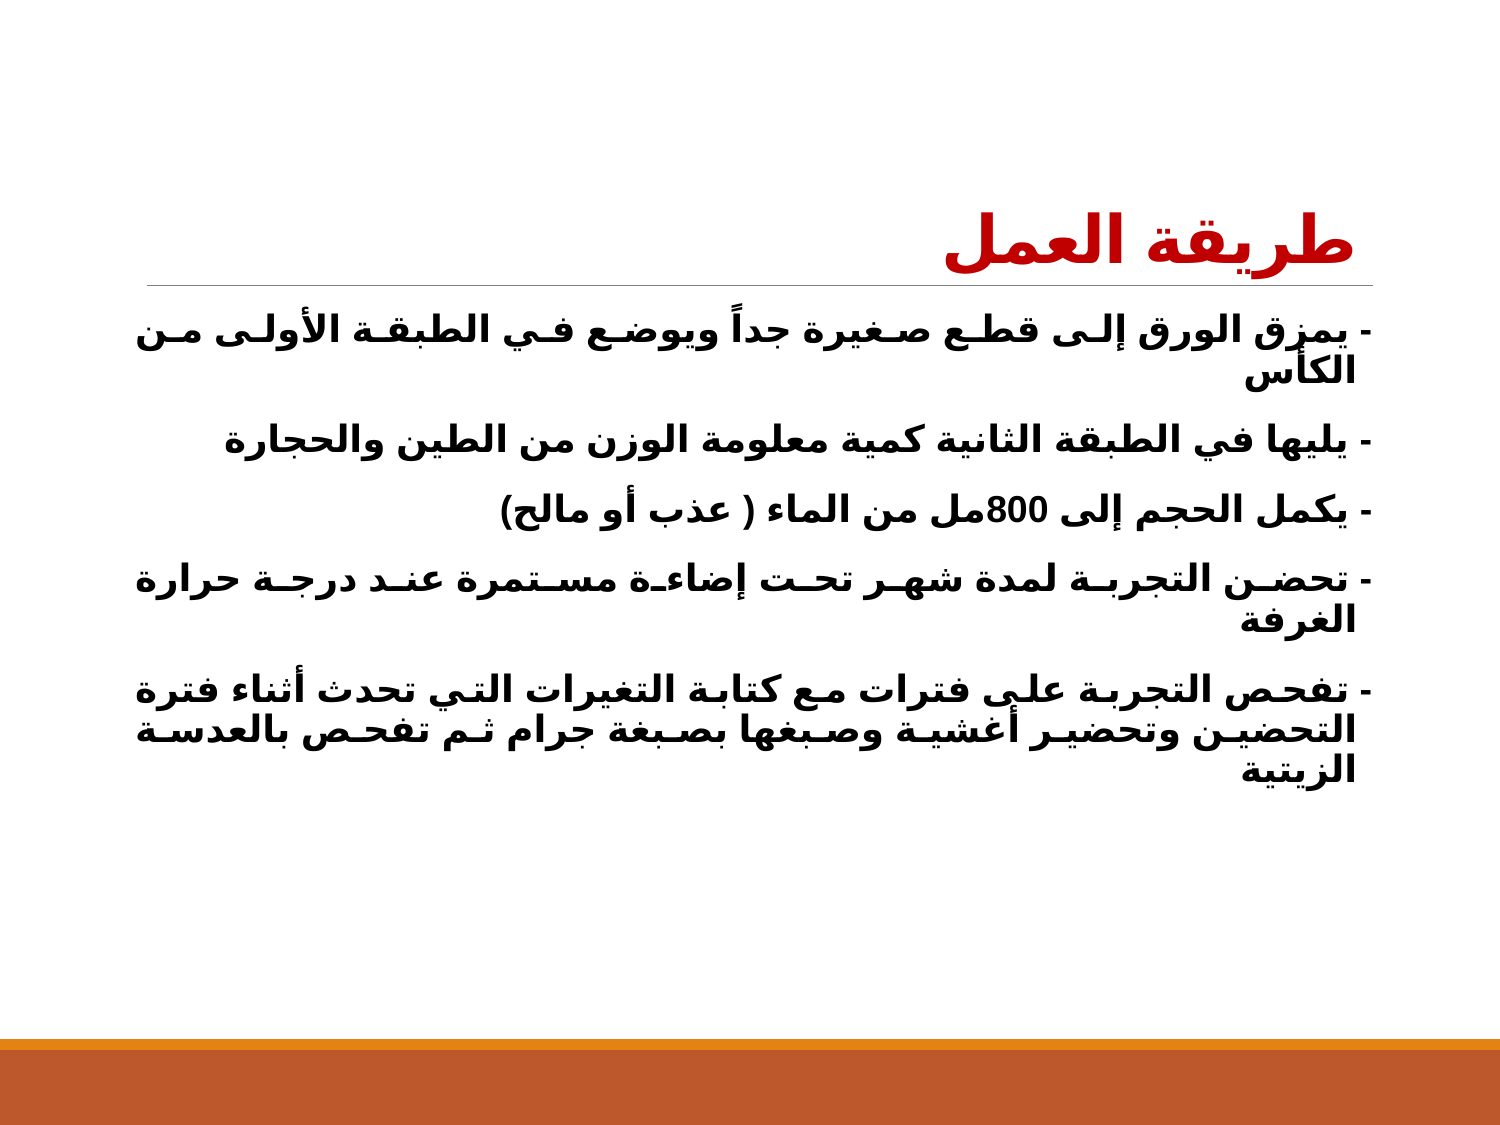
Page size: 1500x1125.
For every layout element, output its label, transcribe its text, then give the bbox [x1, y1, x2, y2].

list - يمزق الورق إلى قطع صغيرة جداً ويوضع في الطبقة الأولى من الكأس - يليها في الطبقة الثانية كمية معلومة الوزن من الطين والحجارة - يكمل الحجم إلى 800مل من الماء ( عذب أو مالح) - تحضن التجربة لمدة شهر تحت إضاءة مستمرة عند درجة حرارة الغرفة - تفحص التجربة على فترات مع كتابة التغيرات التي تحدث أثناء فترة التحضين وتحضير أغشية وصبغها بصبغة جرام ثم تفحص بالعدسة الزيتية [135, 302, 1373, 963]
title طريقة العمل [135, 47, 1373, 285]
